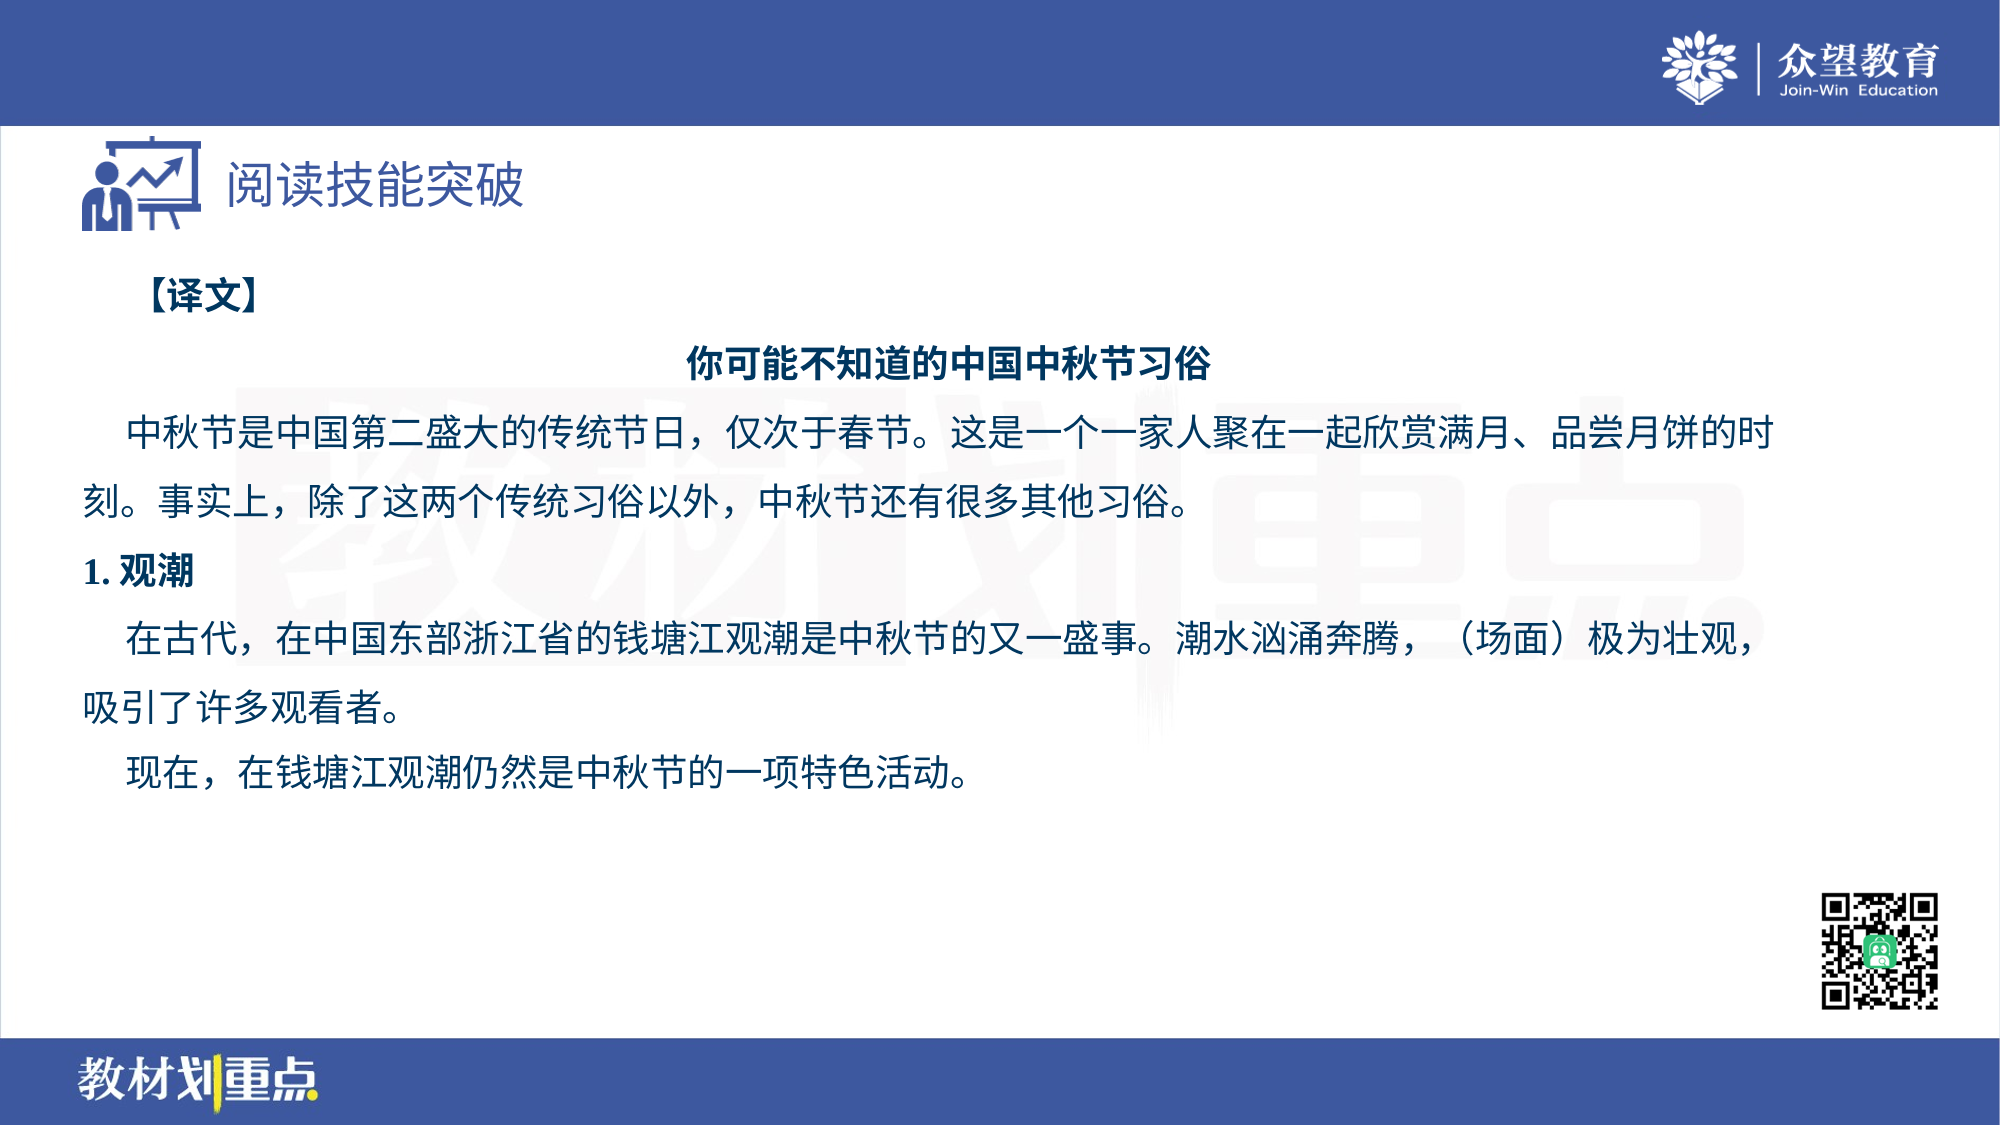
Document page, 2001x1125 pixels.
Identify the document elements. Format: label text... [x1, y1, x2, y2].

picture [0, 0, 2000, 1125]
text_box 【译文】 你可能不知道的中国中秋节习俗 中秋节是中国第二盛大的传统节日，仅次于春节。这是一个一家人聚在一起欣赏满月、品尝月饼的时 刻。事实上，除了这两个传统习俗以外，中秋节还有很多其他习俗。 1.观潮 在古代，在中国东部浙江省的钱塘江观潮是中秋节的又一盛事。潮水汹涌奔腾，（场面）极为壮观， 吸引了许多观看者。 现在，在钱塘江观潮仍然是中秋节的一项特色活动。 [82, 248, 1817, 787]
